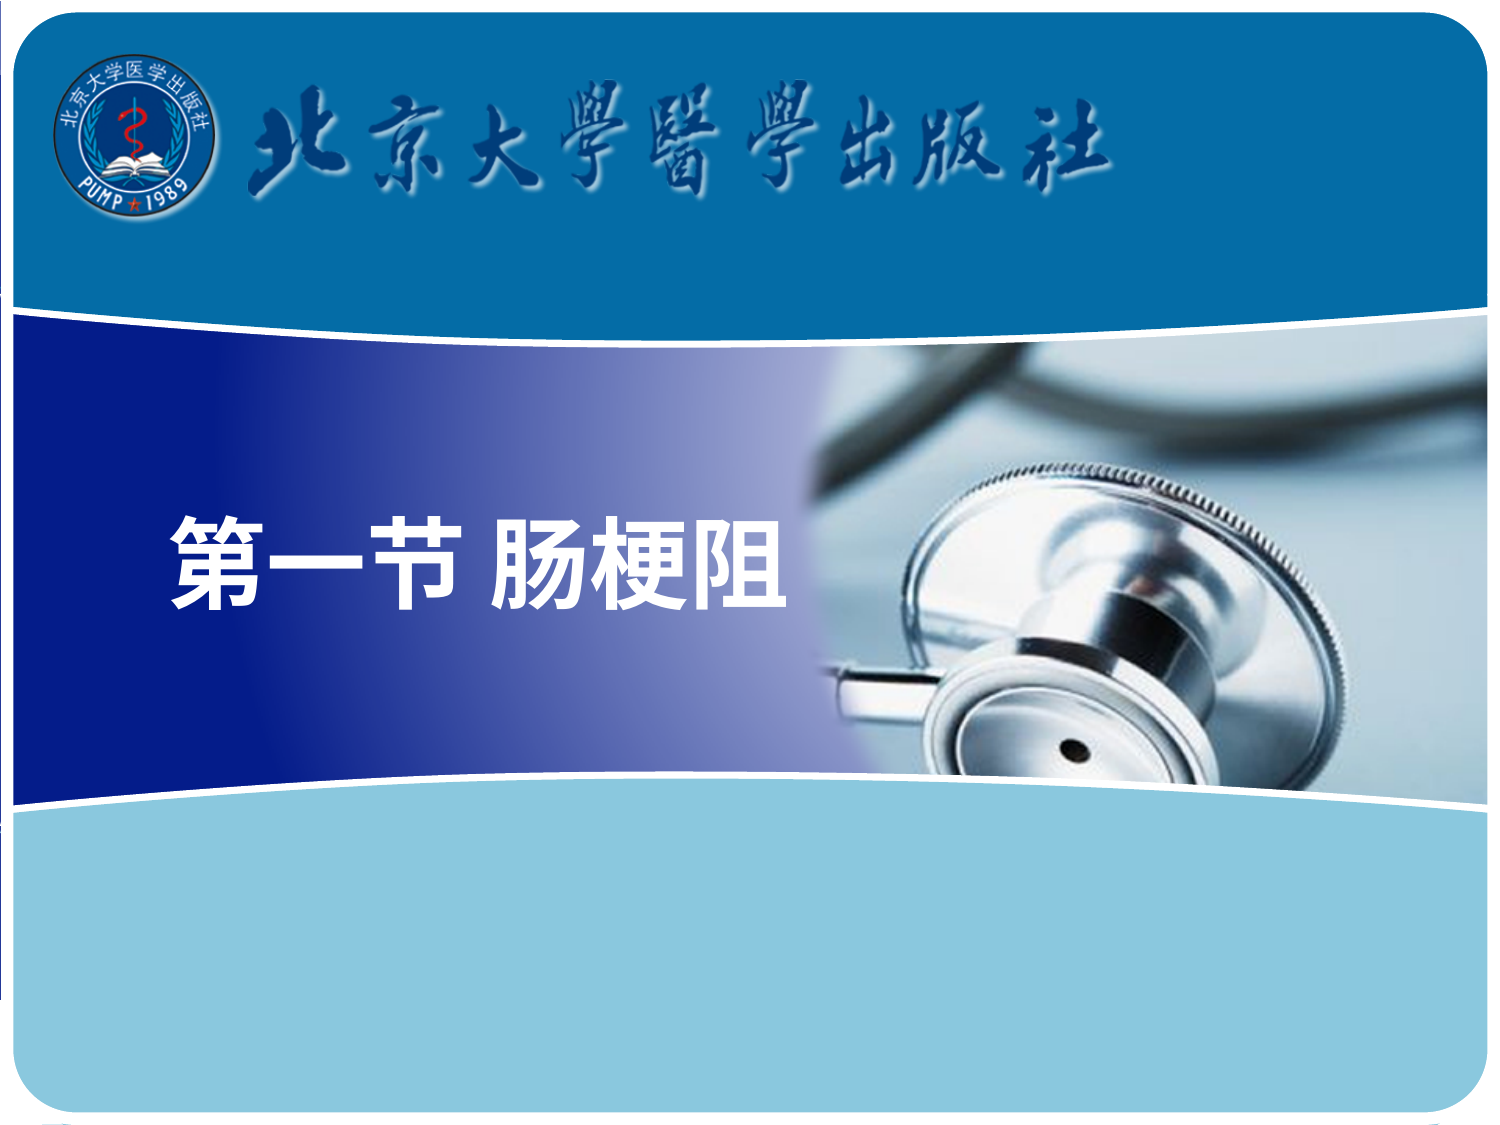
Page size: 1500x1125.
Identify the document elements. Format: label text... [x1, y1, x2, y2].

title 第一节 肠梗阻 [52, 373, 904, 749]
picture [53, 54, 1117, 225]
picture [14, 315, 1487, 805]
